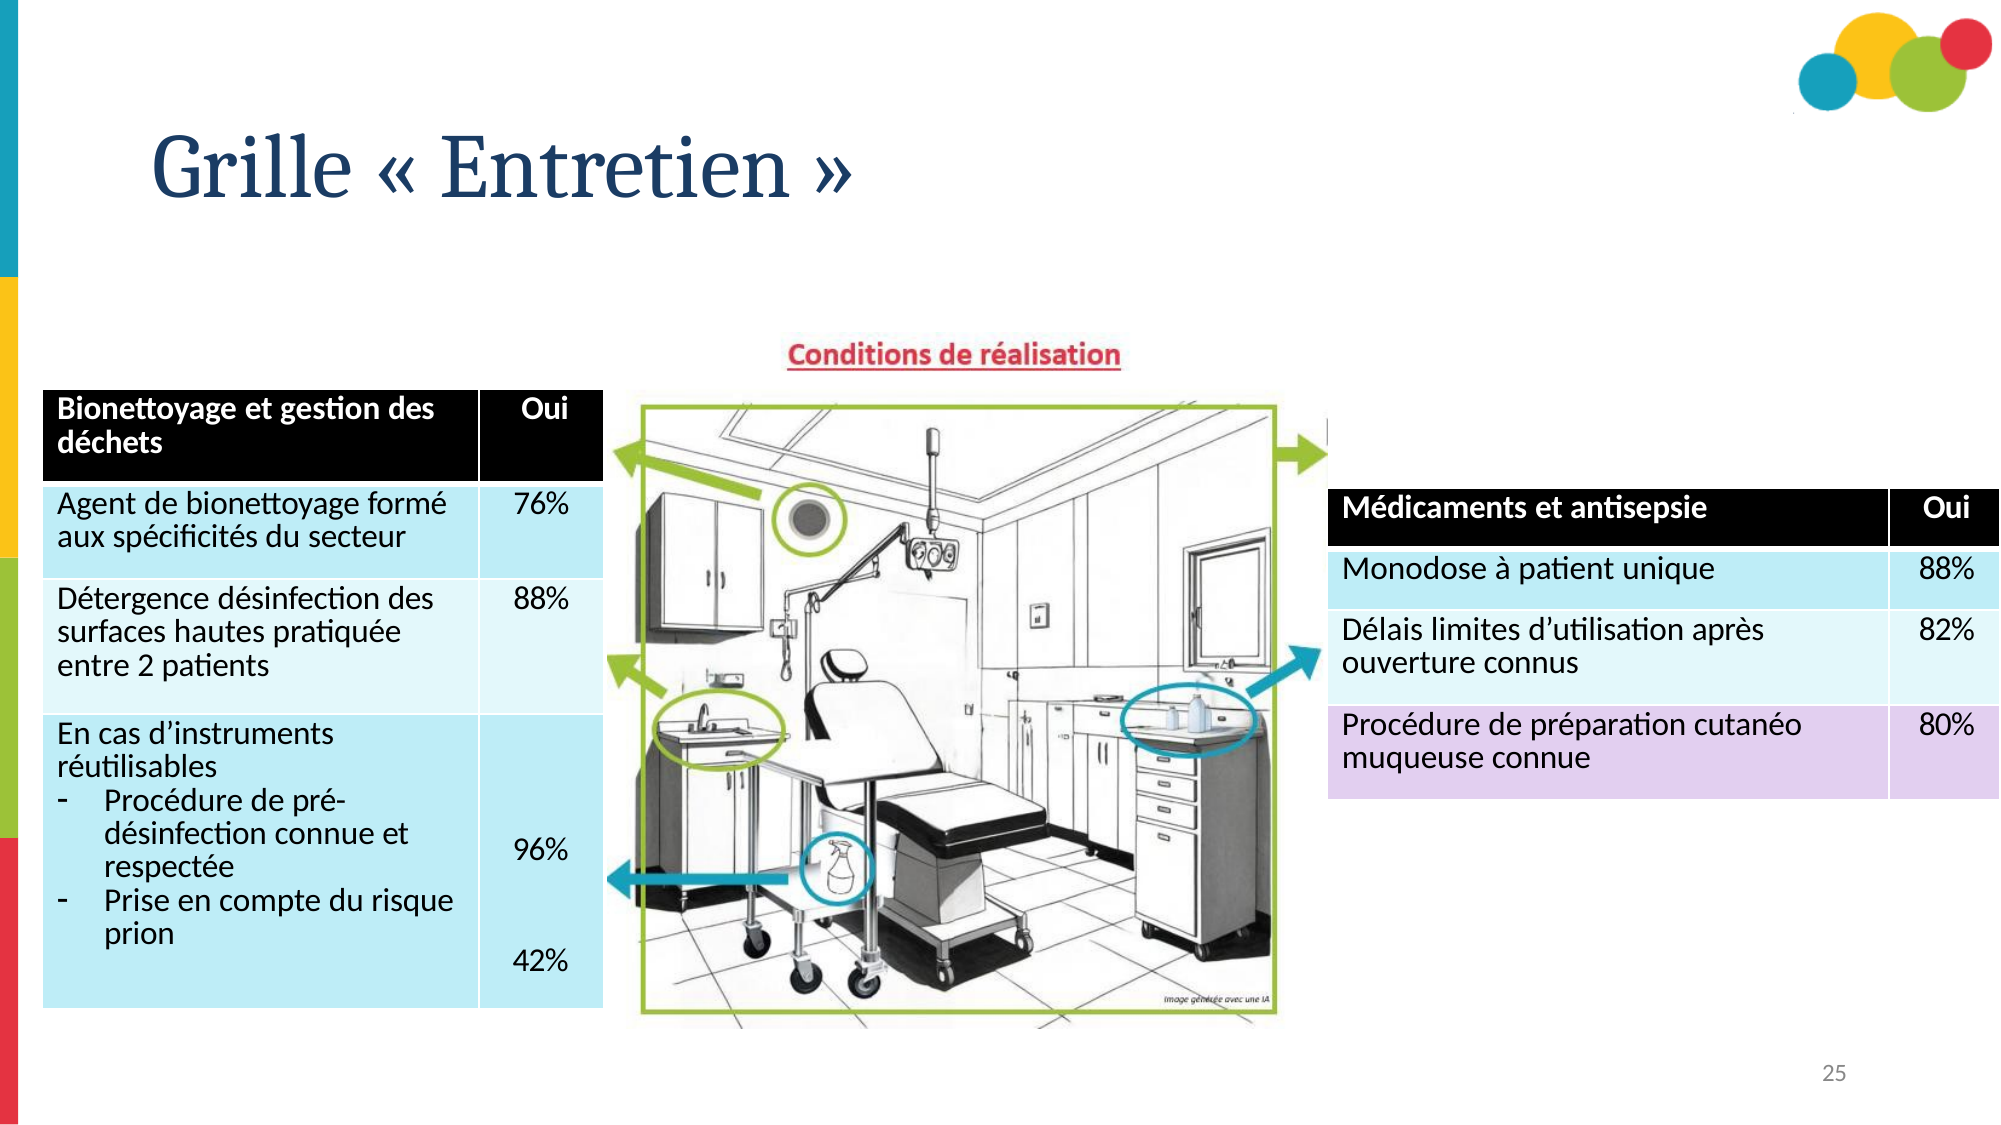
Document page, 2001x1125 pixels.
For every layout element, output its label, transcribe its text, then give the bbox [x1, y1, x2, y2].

table_cell 88% [1890, 552, 1999, 609]
table_cell 80% [1890, 706, 1999, 799]
table_cell Agent de bionettoyage formé aux spécificités du secteur [43, 487, 478, 578]
picture [606, 332, 1329, 1029]
table_cell Délais limites d’utilisation après ouverture connus [1334, 611, 1888, 704]
table_cell Procédure de préparation cutanéo muqueuse connue [1334, 706, 1888, 799]
table_cell 88% [480, 580, 601, 713]
table_cell Monodose à patient unique [1334, 552, 1888, 609]
slide_number 25 [1815, 1060, 1856, 1125]
table_header Oui [1890, 489, 1999, 546]
table_cell 76% [480, 487, 601, 578]
table_cell 82% [1890, 611, 1999, 704]
table_cell Détergence désinfection des surfaces hautes pratiquée entre 2 patients [43, 580, 478, 713]
table_header Oui [480, 390, 601, 481]
table_header Bionettoyage et gestion des déchets [43, 390, 478, 481]
table_header Médicaments et antisepsie [1334, 489, 1888, 546]
title Grille « Entretien » [150, 38, 1093, 294]
picture [1793, 12, 1993, 114]
table_cell En cas d’instruments réutilisables Procédure de pré- désinfection connue et respectée Prise en compte du risque prion [43, 715, 478, 1008]
table_cell 96% 42% [480, 715, 601, 1008]
